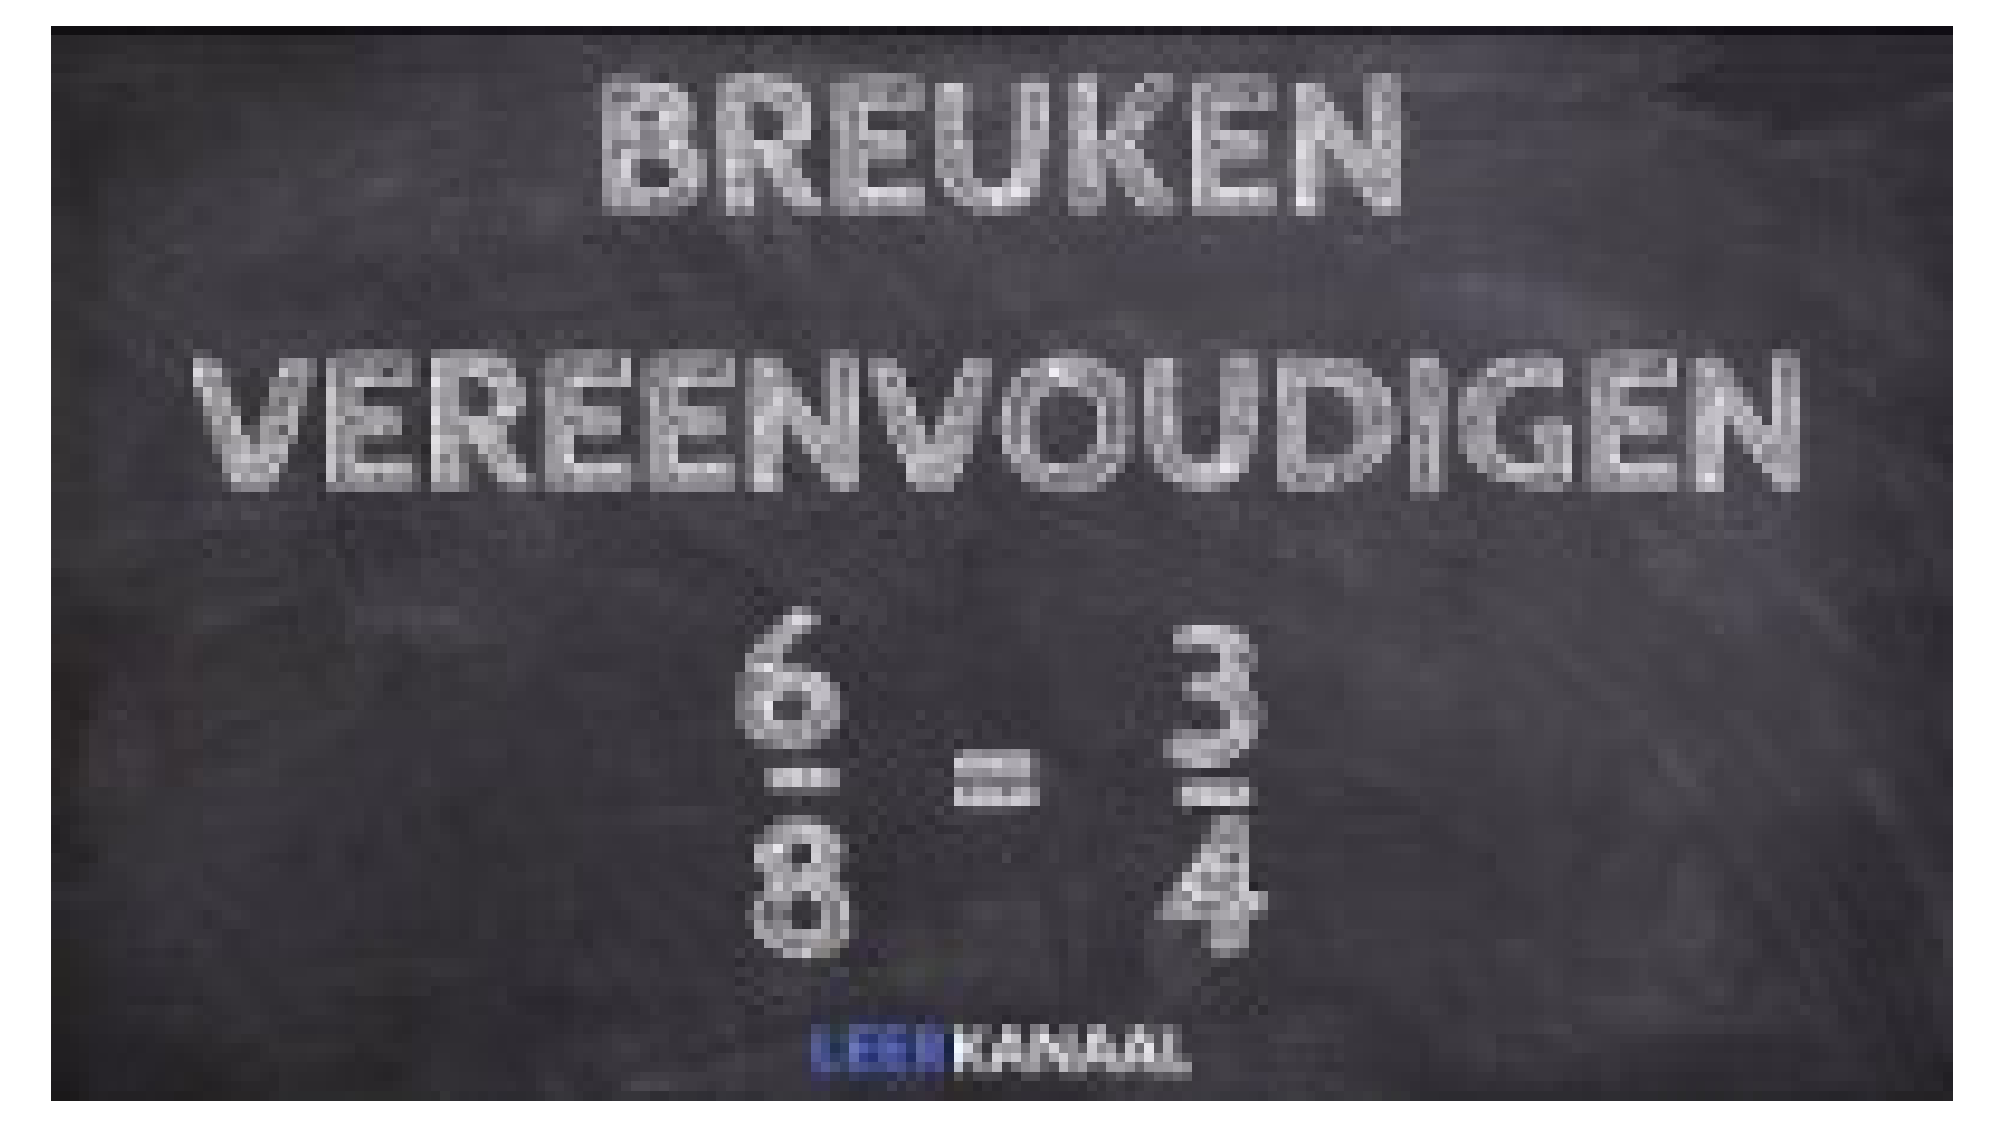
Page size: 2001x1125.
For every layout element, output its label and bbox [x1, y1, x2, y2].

text_box [50, 25, 1954, 1102]
